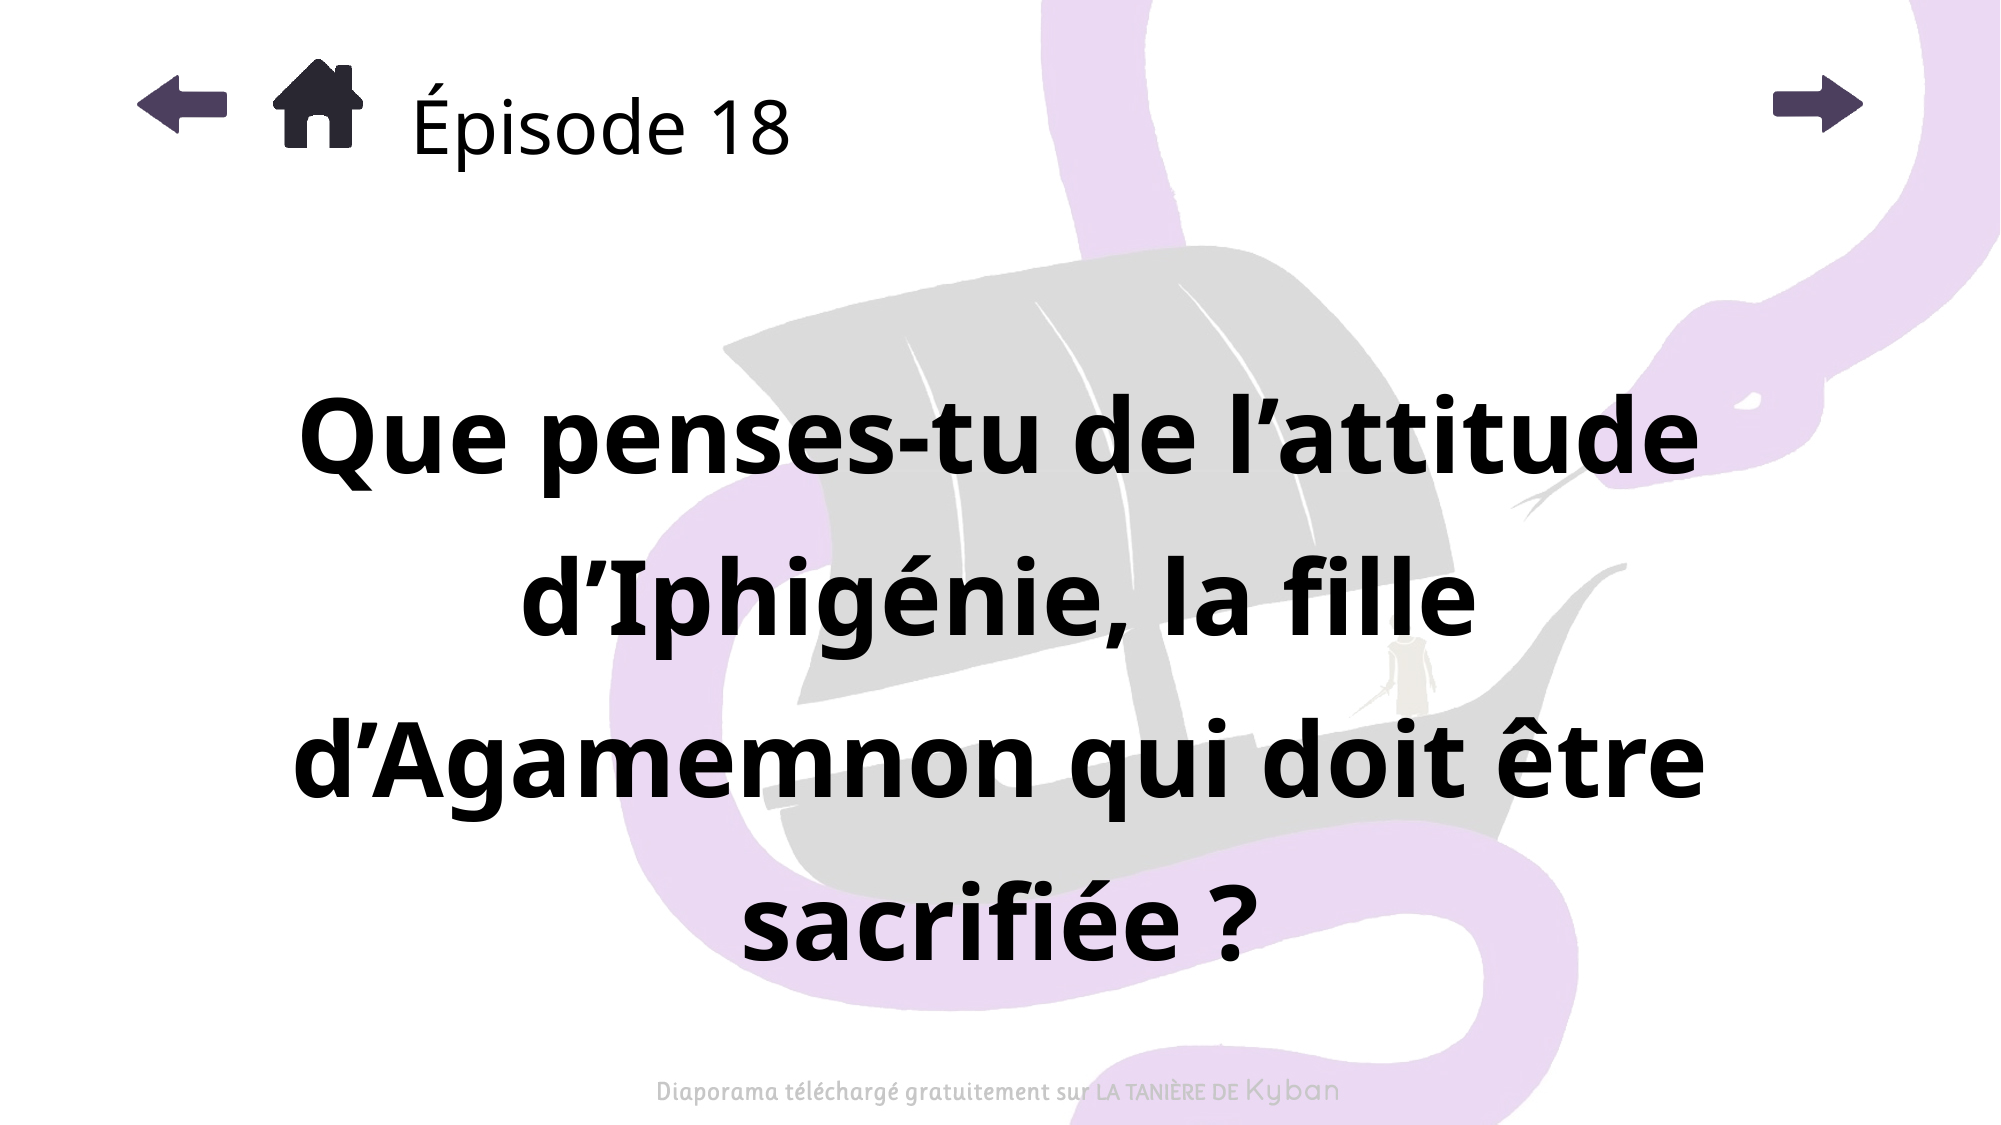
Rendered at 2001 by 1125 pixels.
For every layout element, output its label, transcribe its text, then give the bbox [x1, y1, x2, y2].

picture [0, 0, 2001, 1125]
title Épisode 18 [395, 59, 1863, 202]
list Que penses-tu de l’attitude d’Iphigénie, la fille d’Agamemnon qui doit être sacrifiée ? [137, 299, 1863, 1014]
